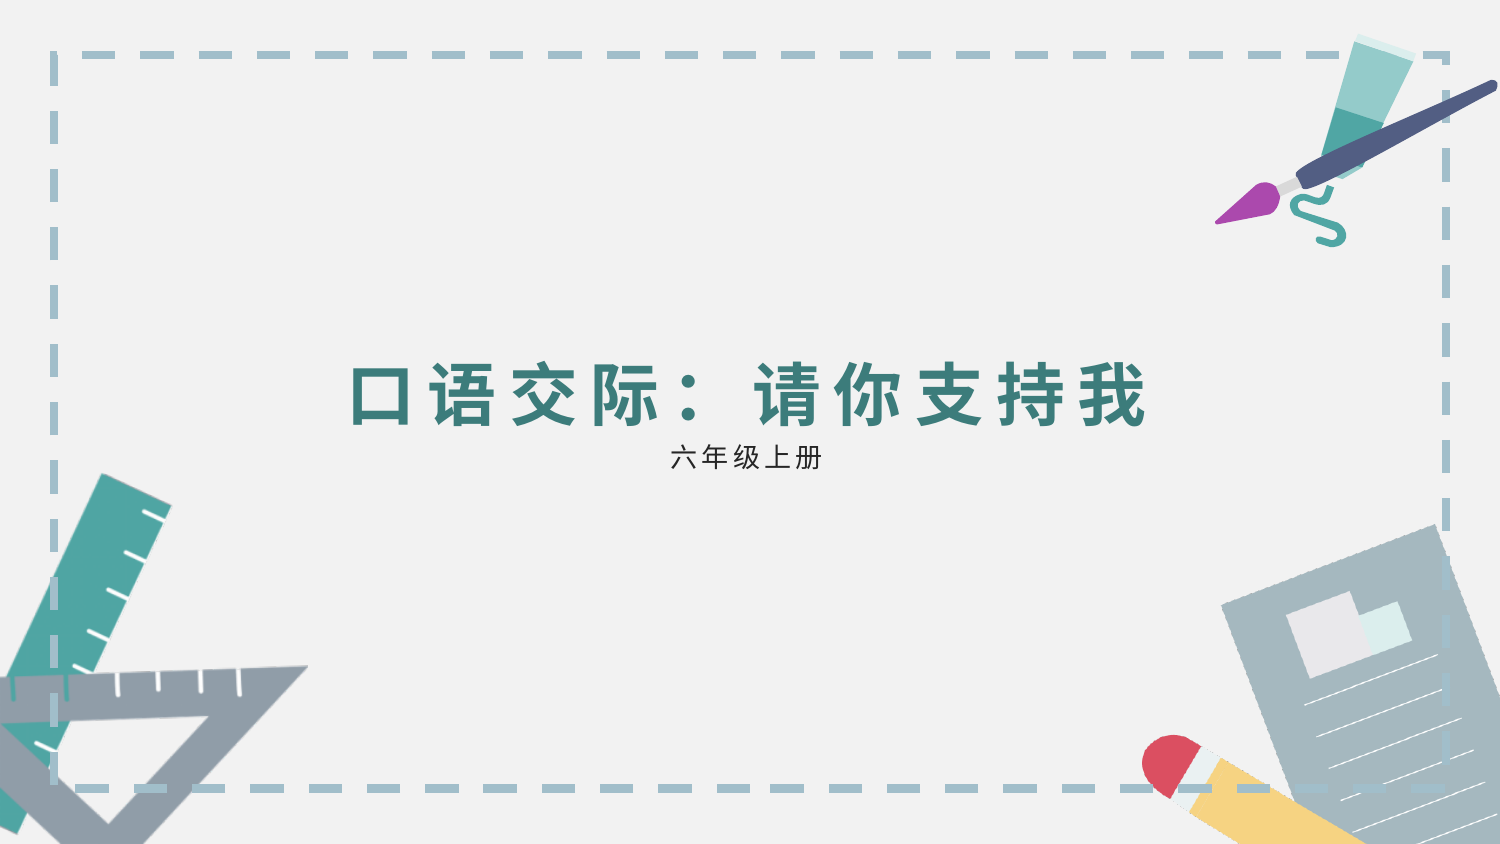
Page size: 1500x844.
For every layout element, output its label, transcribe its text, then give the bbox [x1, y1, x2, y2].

picture [0, 458, 308, 844]
text_box 六年级上册 [281, 440, 1212, 587]
text_box 口语交际：请你支持我 [281, 263, 1212, 435]
picture [1141, 523, 1500, 844]
